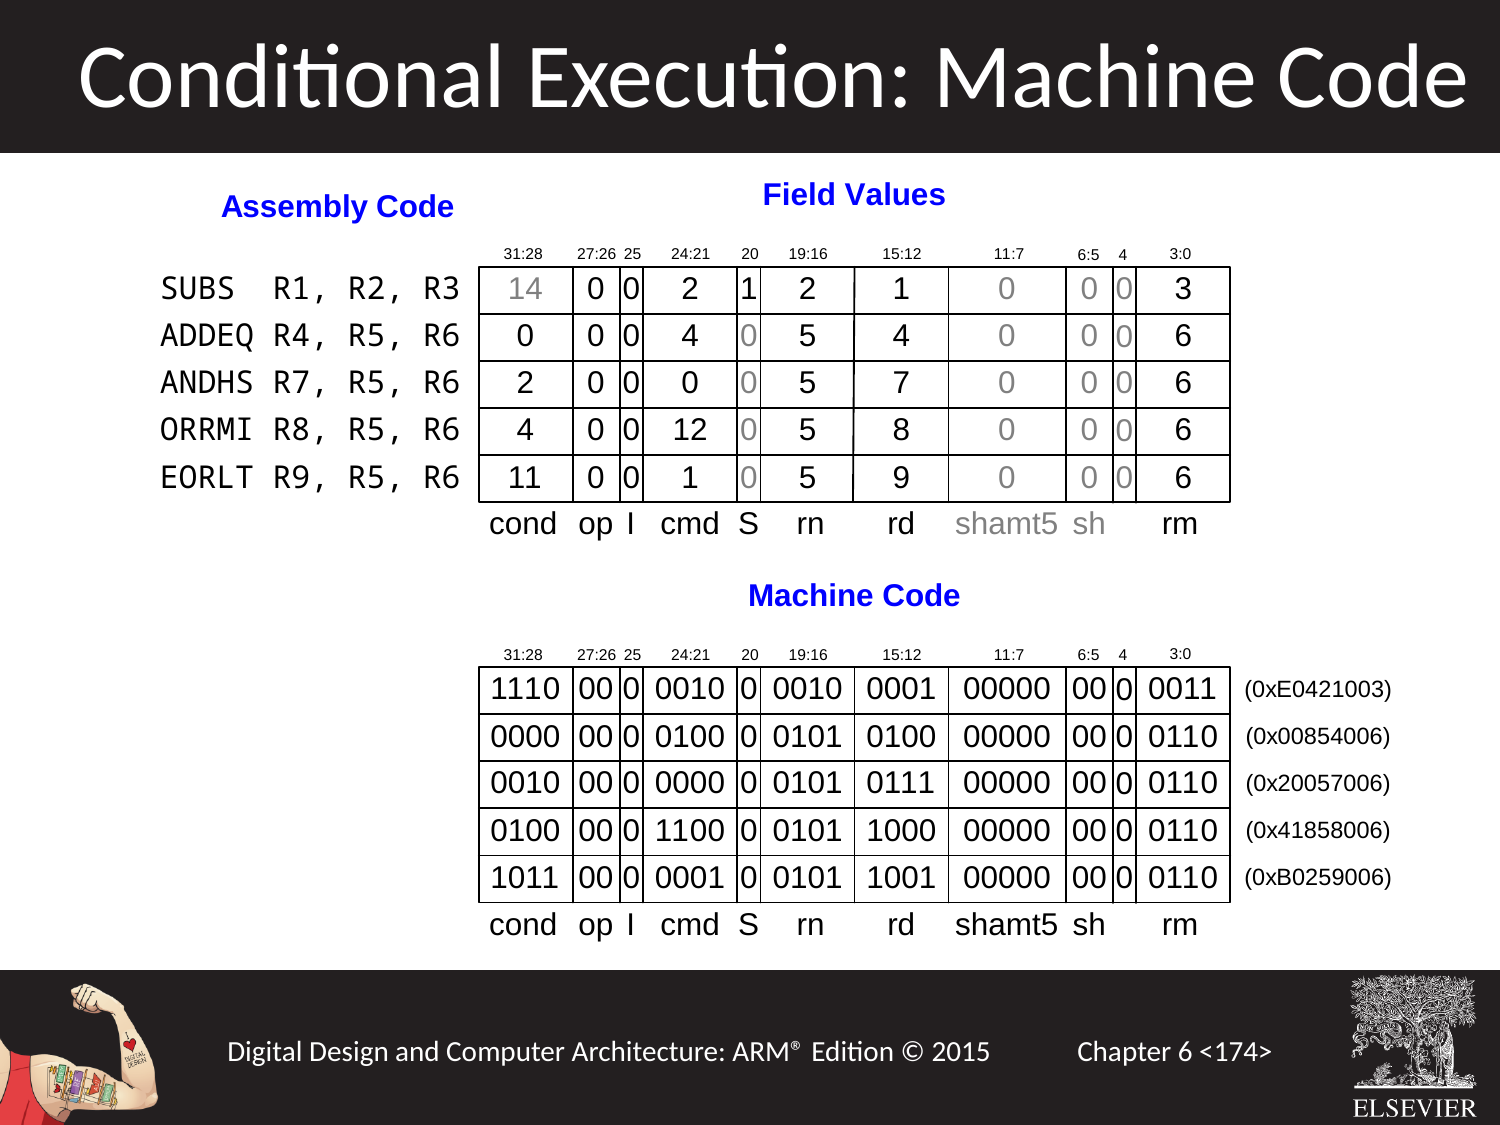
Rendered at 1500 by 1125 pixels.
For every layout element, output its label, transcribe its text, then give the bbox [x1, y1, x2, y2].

text_box [112, 200, 1438, 1050]
text_box Conditional Execution: Machine Code [63, 8, 1488, 133]
picture [0, 979, 163, 1125]
picture [1350, 974, 1477, 1117]
picture [144, 167, 1412, 954]
